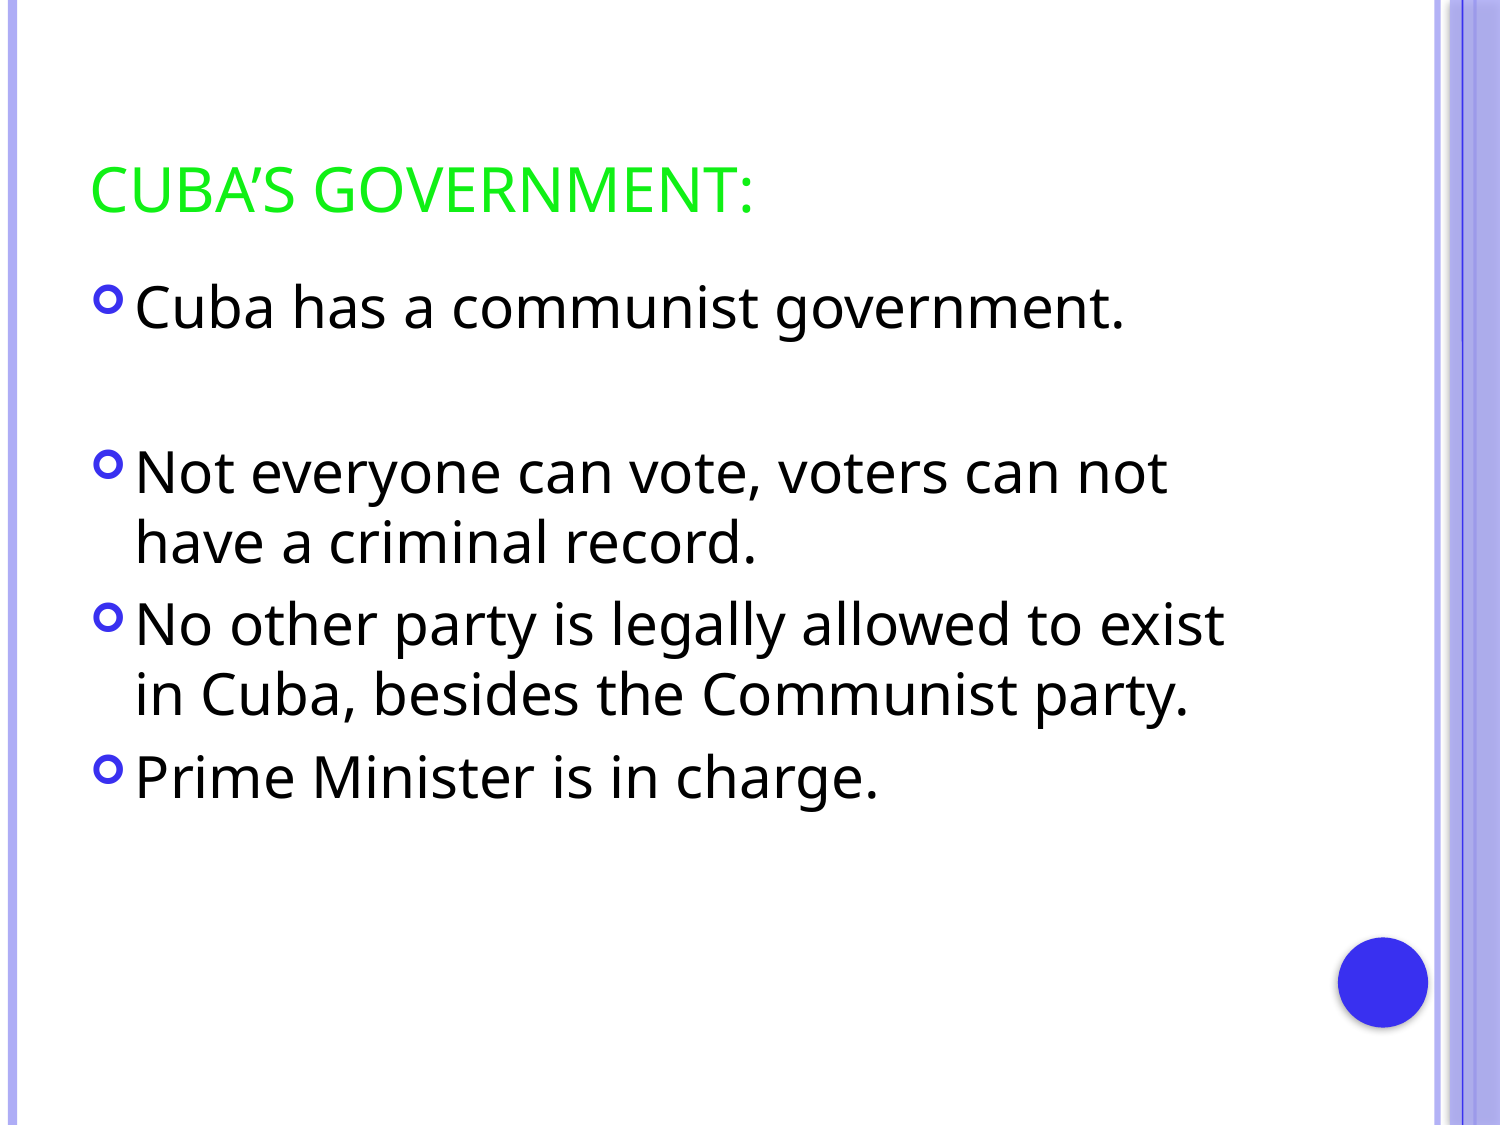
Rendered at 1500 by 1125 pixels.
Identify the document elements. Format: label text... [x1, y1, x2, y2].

title Cuba’s Government: [75, 45, 1300, 233]
list Cuba has a communist government. Not everyone can vote, voters can not have a criminal record. No other party is legally allowed to exist in Cuba, besides the Communist party. Prime Minister is in charge. [74, 262, 1301, 1063]
